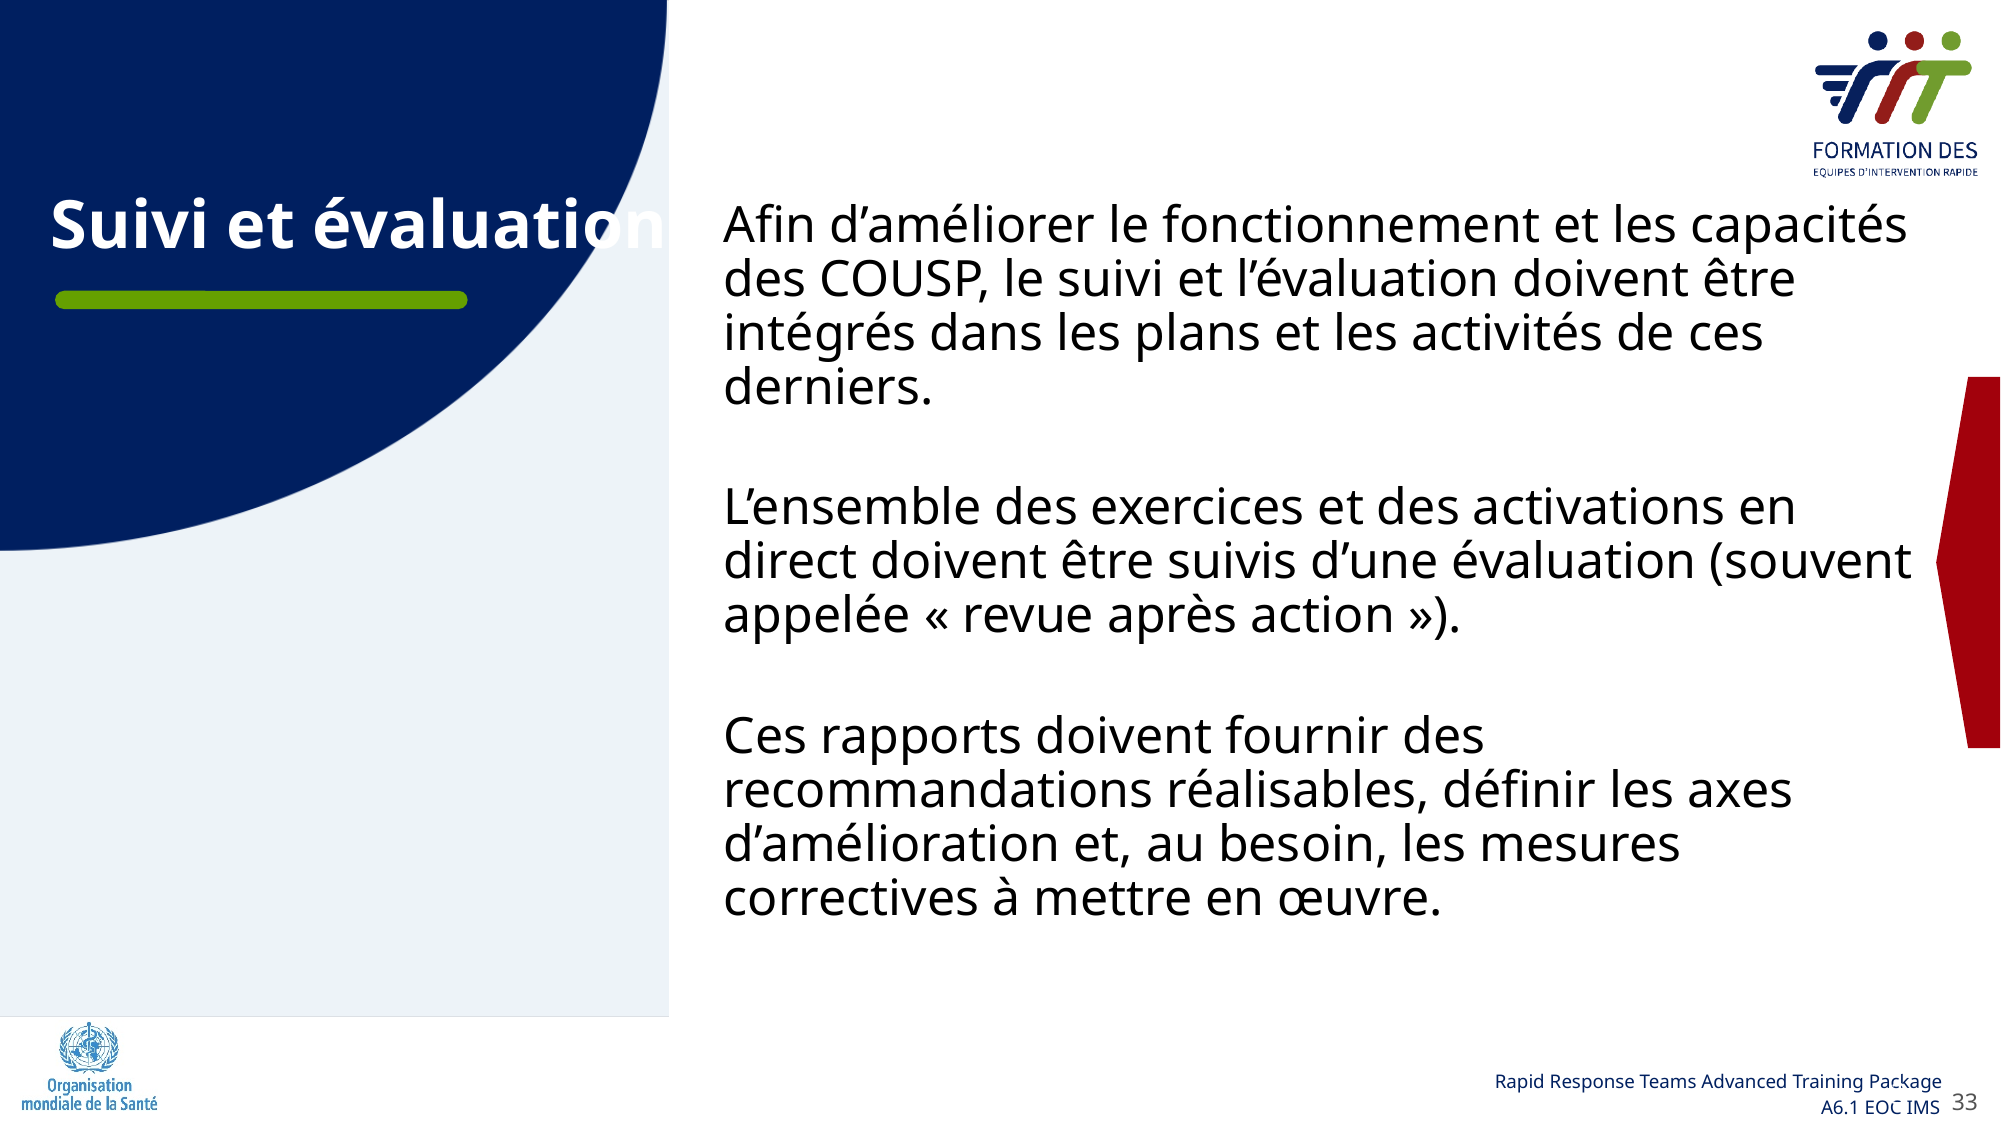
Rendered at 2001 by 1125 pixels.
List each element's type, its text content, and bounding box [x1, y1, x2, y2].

list Afin d’améliorer le fonctionnement et les capacités des COUSP, le suivi et l’évaluation doivent être intégrés dans les plans et les activités de ces derniers. L’ensemble des exercices et des activations en direct doivent être suivis d’une évaluation (souvent appelée « revue après action »). Ces rapports doivent fournir des recommandations réalisables, définir les axes d’amélioration et, au besoin, les mesures correctives à mettre en œuvre. [715, 107, 1930, 1018]
slide_number 33 [1882, 1037, 1930, 1092]
text_box [55, 290, 468, 310]
picture [1813, 30, 1978, 178]
title Suivi et évaluation [42, 67, 717, 386]
picture [0, 0, 669, 1018]
picture [20, 1020, 158, 1111]
